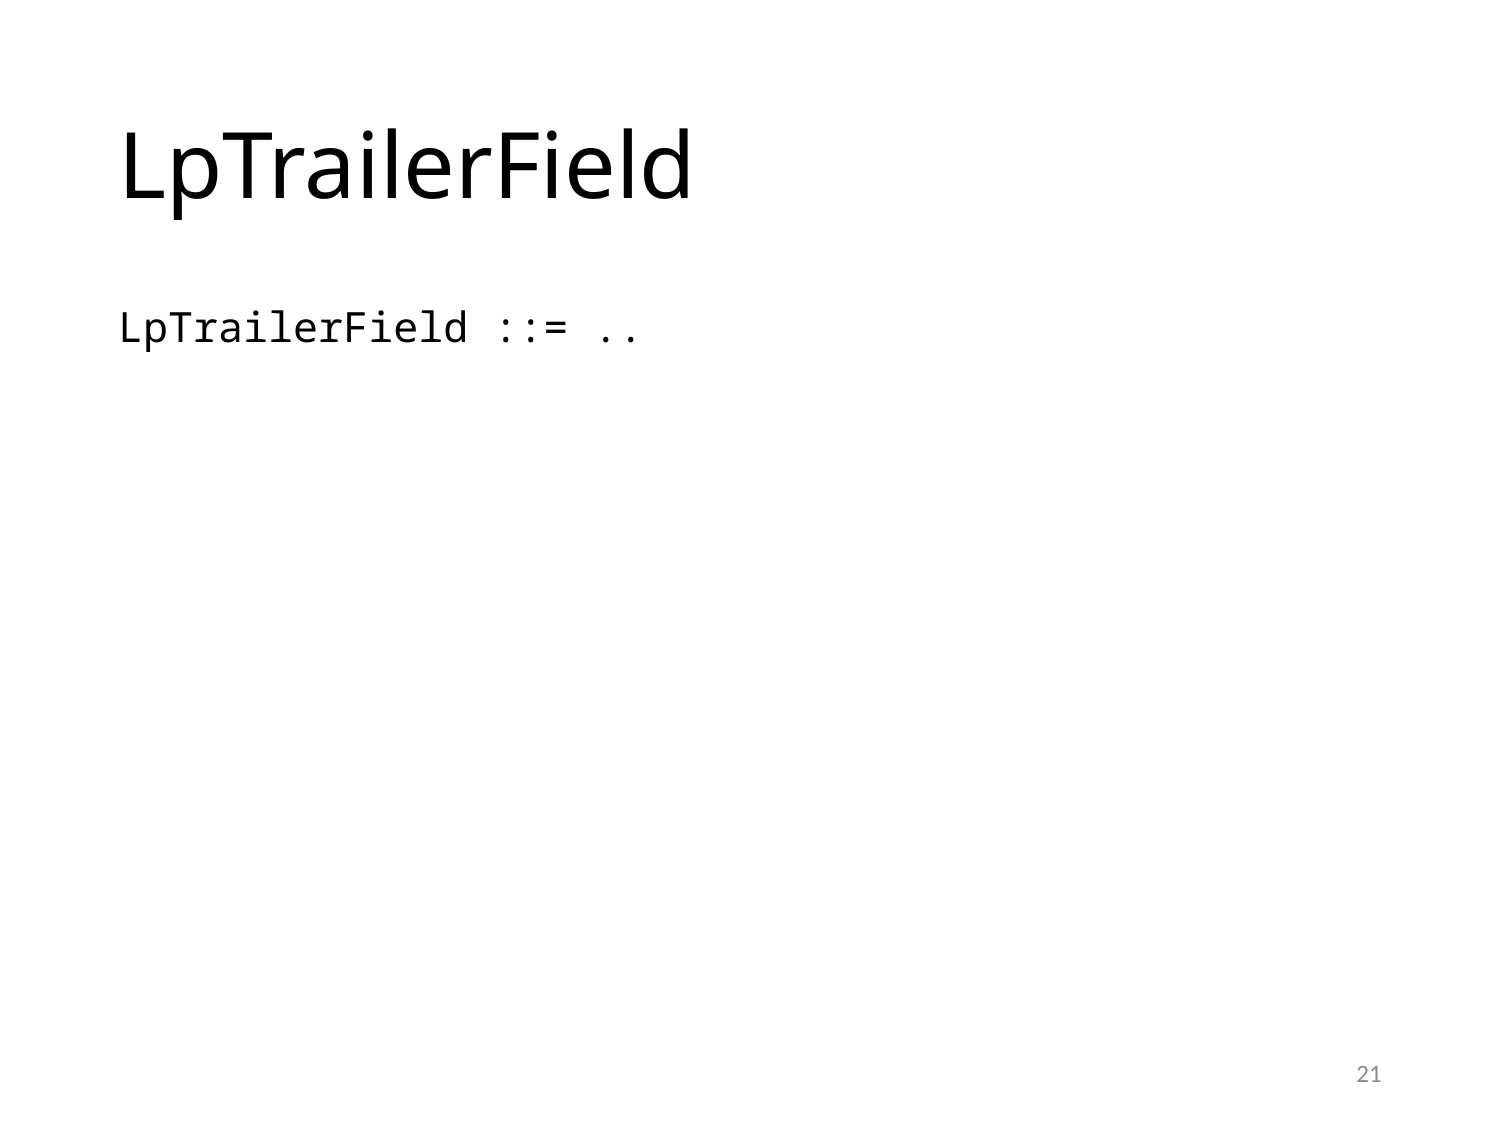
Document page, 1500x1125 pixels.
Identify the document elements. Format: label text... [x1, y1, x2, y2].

list LpTrailerField ::= .. [103, 299, 1397, 1014]
slide_number 21 [1059, 1042, 1397, 1103]
title LpTrailerField [103, 59, 1397, 278]
